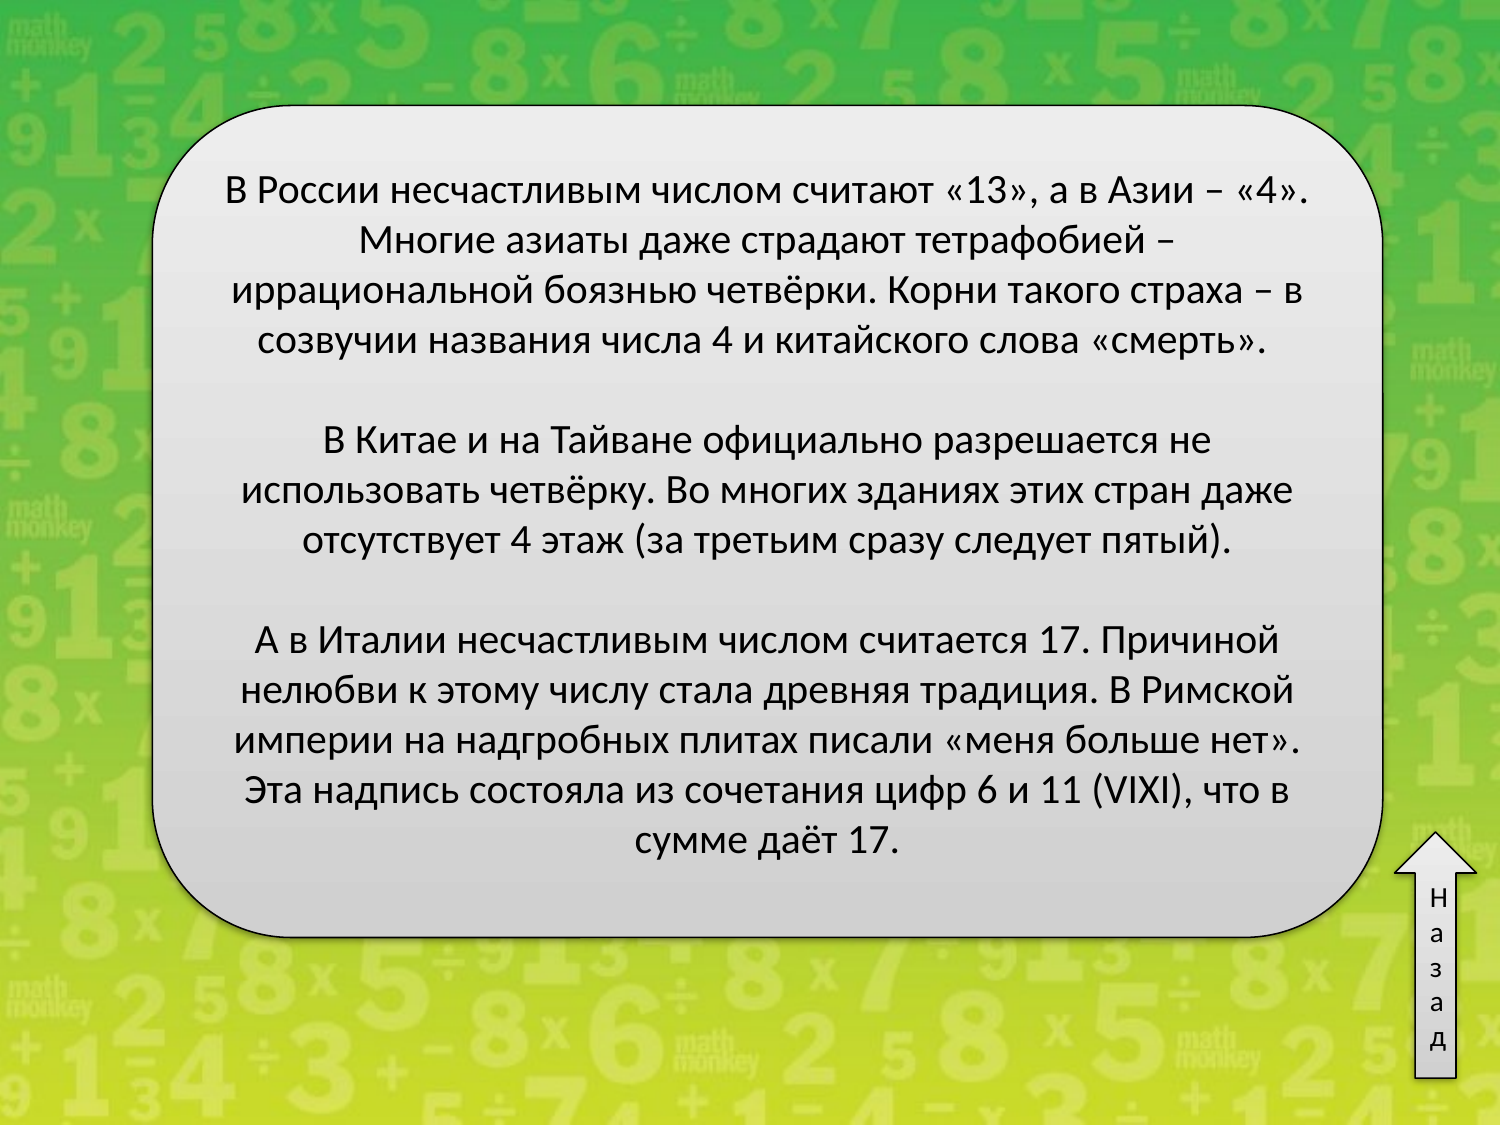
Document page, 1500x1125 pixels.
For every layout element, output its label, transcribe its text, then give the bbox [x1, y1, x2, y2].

picture [0, 0, 1500, 1125]
text_box В России несчастливым числом считают «13», а в Азии – «4». Многие азиаты даже страдают тетрафобией – иррациональной боязнью четвёрки. Корни такого страха – в созвучии названия числа 4 и китайского слова «смерть». В Китае и на Тайване официально разрешается не использовать четвёрку. Во многих зданиях этих стран даже отсутствует 4 этаж (за третьим сразу следует пятый). А в Италии несчастливым числом считается 17. Причиной нелюбви к этому числу стала древняя традиция. В Римской империи на надгробных плитах писали «меня больше нет». Эта надпись состояла из сочетания цифр 6 и 11 (VIXI), что в сумме даёт 17. [151, 104, 1384, 939]
text_box Назад [1393, 831, 1478, 1079]
